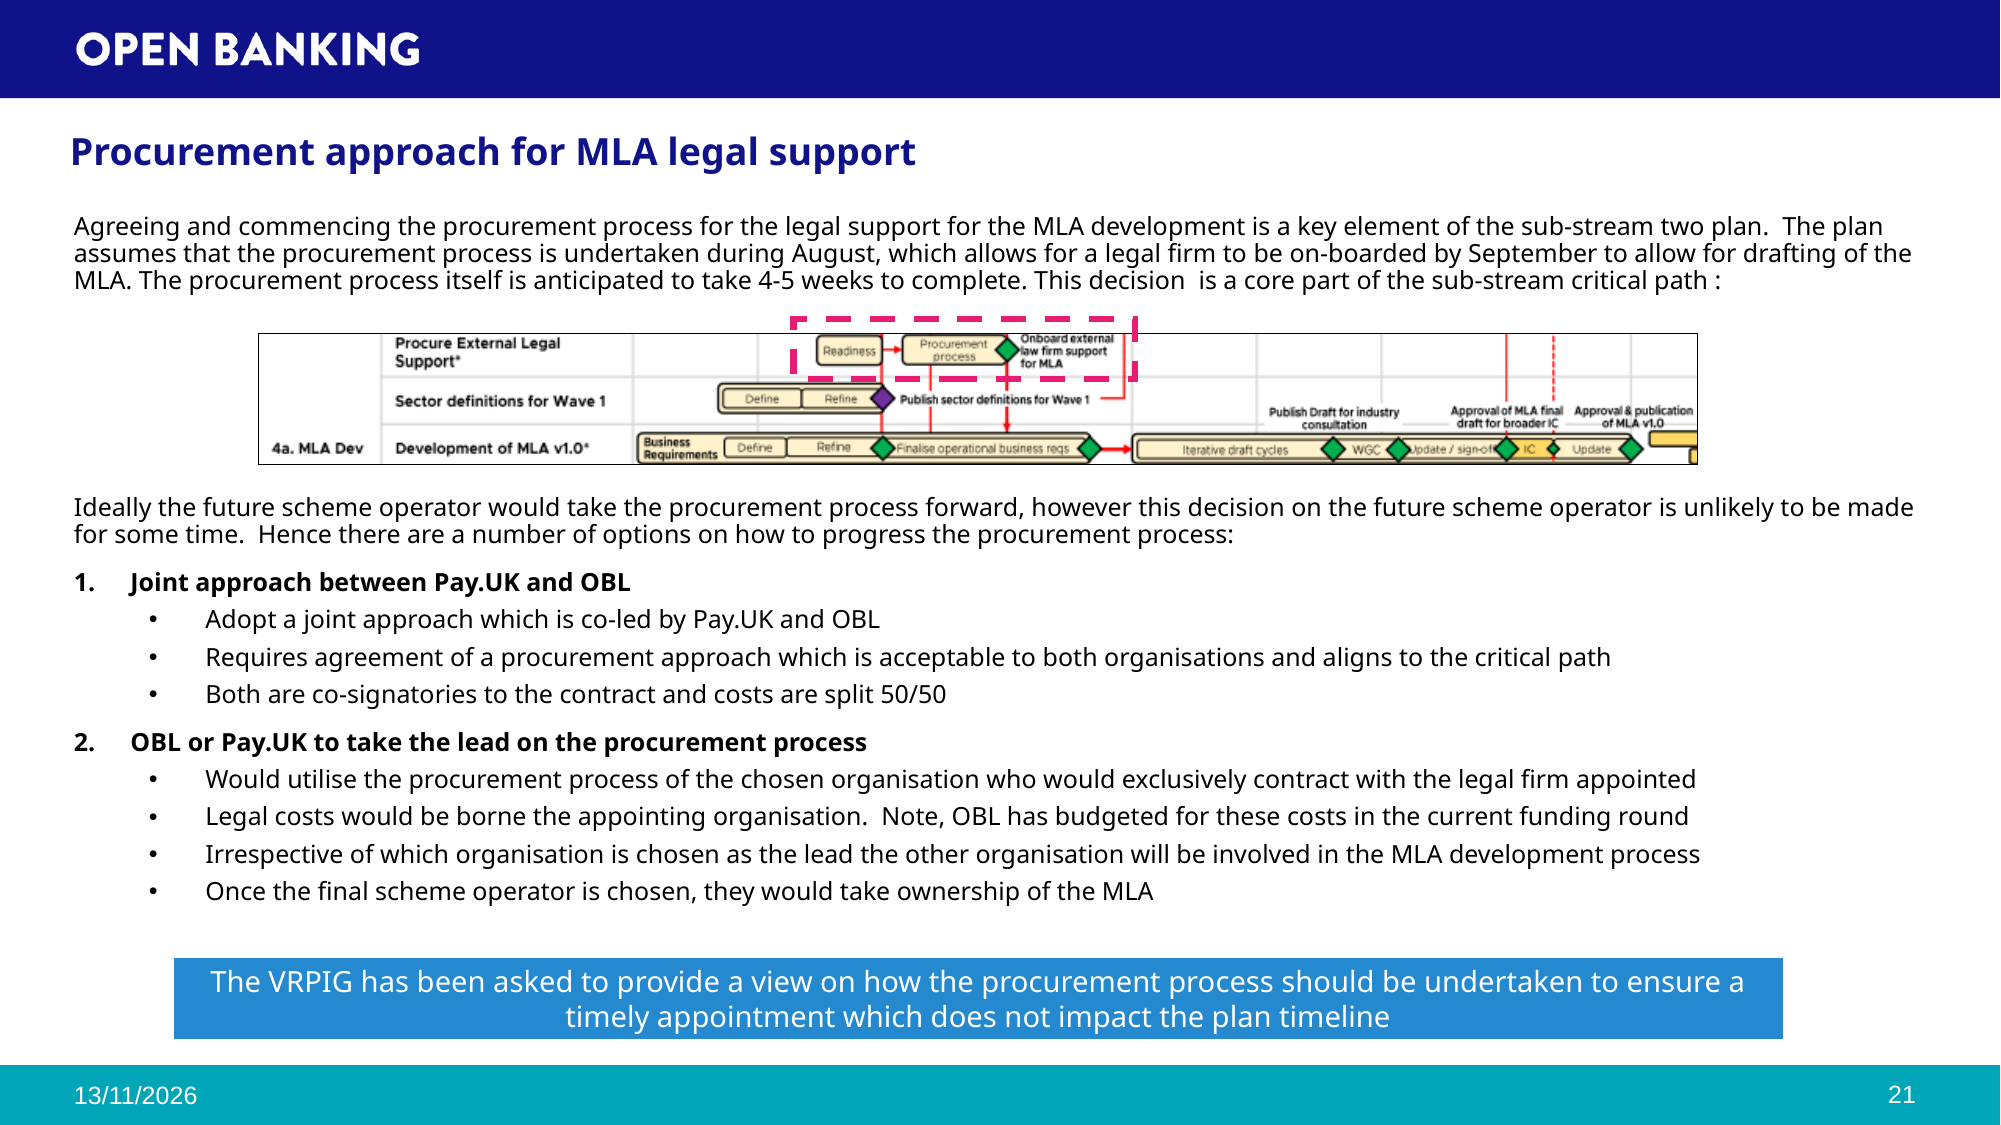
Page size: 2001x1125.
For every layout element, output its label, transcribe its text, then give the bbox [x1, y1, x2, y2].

text_box Ideally the future scheme operator would take the procurement process forward, however this decision on the future scheme operator is unlikely to be made for some time. Hence there are a number of options on how to progress the procurement process: Joint approach between Pay.UK and OBL Adopt a joint approach which is co-led by Pay.UK and OBL Requires agreement of a procurement approach which is acceptable to both organisations and aligns to the critical path Both are co-signatories to the contract and costs are split 50/50 OBL or Pay.UK to take the lead on the procurement process Would utilise the procurement process of the chosen organisation who would exclusively contract with the legal firm appointed Legal costs would be borne the appointing organisation. Note, OBL has budgeted for these costs in the current funding round Irrespective of which organisation is chosen as the lead the other organisation will be involved in the MLA development process Once the final scheme operator is chosen, they would take ownership of the MLA [59, 487, 1936, 948]
picture [43, 0, 452, 99]
slide_number 21 [1412, 1064, 1932, 1124]
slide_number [59, 1065, 509, 1125]
text_box [792, 318, 1136, 333]
list Agreeing and commencing the procurement process for the legal support for the MLA development is a key element of the sub-stream two plan. The plan assumes that the procurement process is undertaken during August, which allows for a legal firm to be on-boarded by September to allow for drafting of the MLA. The procurement process itself is anticipated to take 4-5 weeks to complete. This decision is a core part of the sub-stream critical path : [59, 206, 1936, 334]
title Procurement approach for MLA legal support [54, 125, 1629, 207]
picture [258, 333, 1698, 465]
footer [662, 1064, 1338, 1124]
text_box The VRPIG has been asked to provide a view on how the procurement process should be undertaken to ensure a timely appointment which does not impact the plan timeline [171, 955, 1786, 1043]
